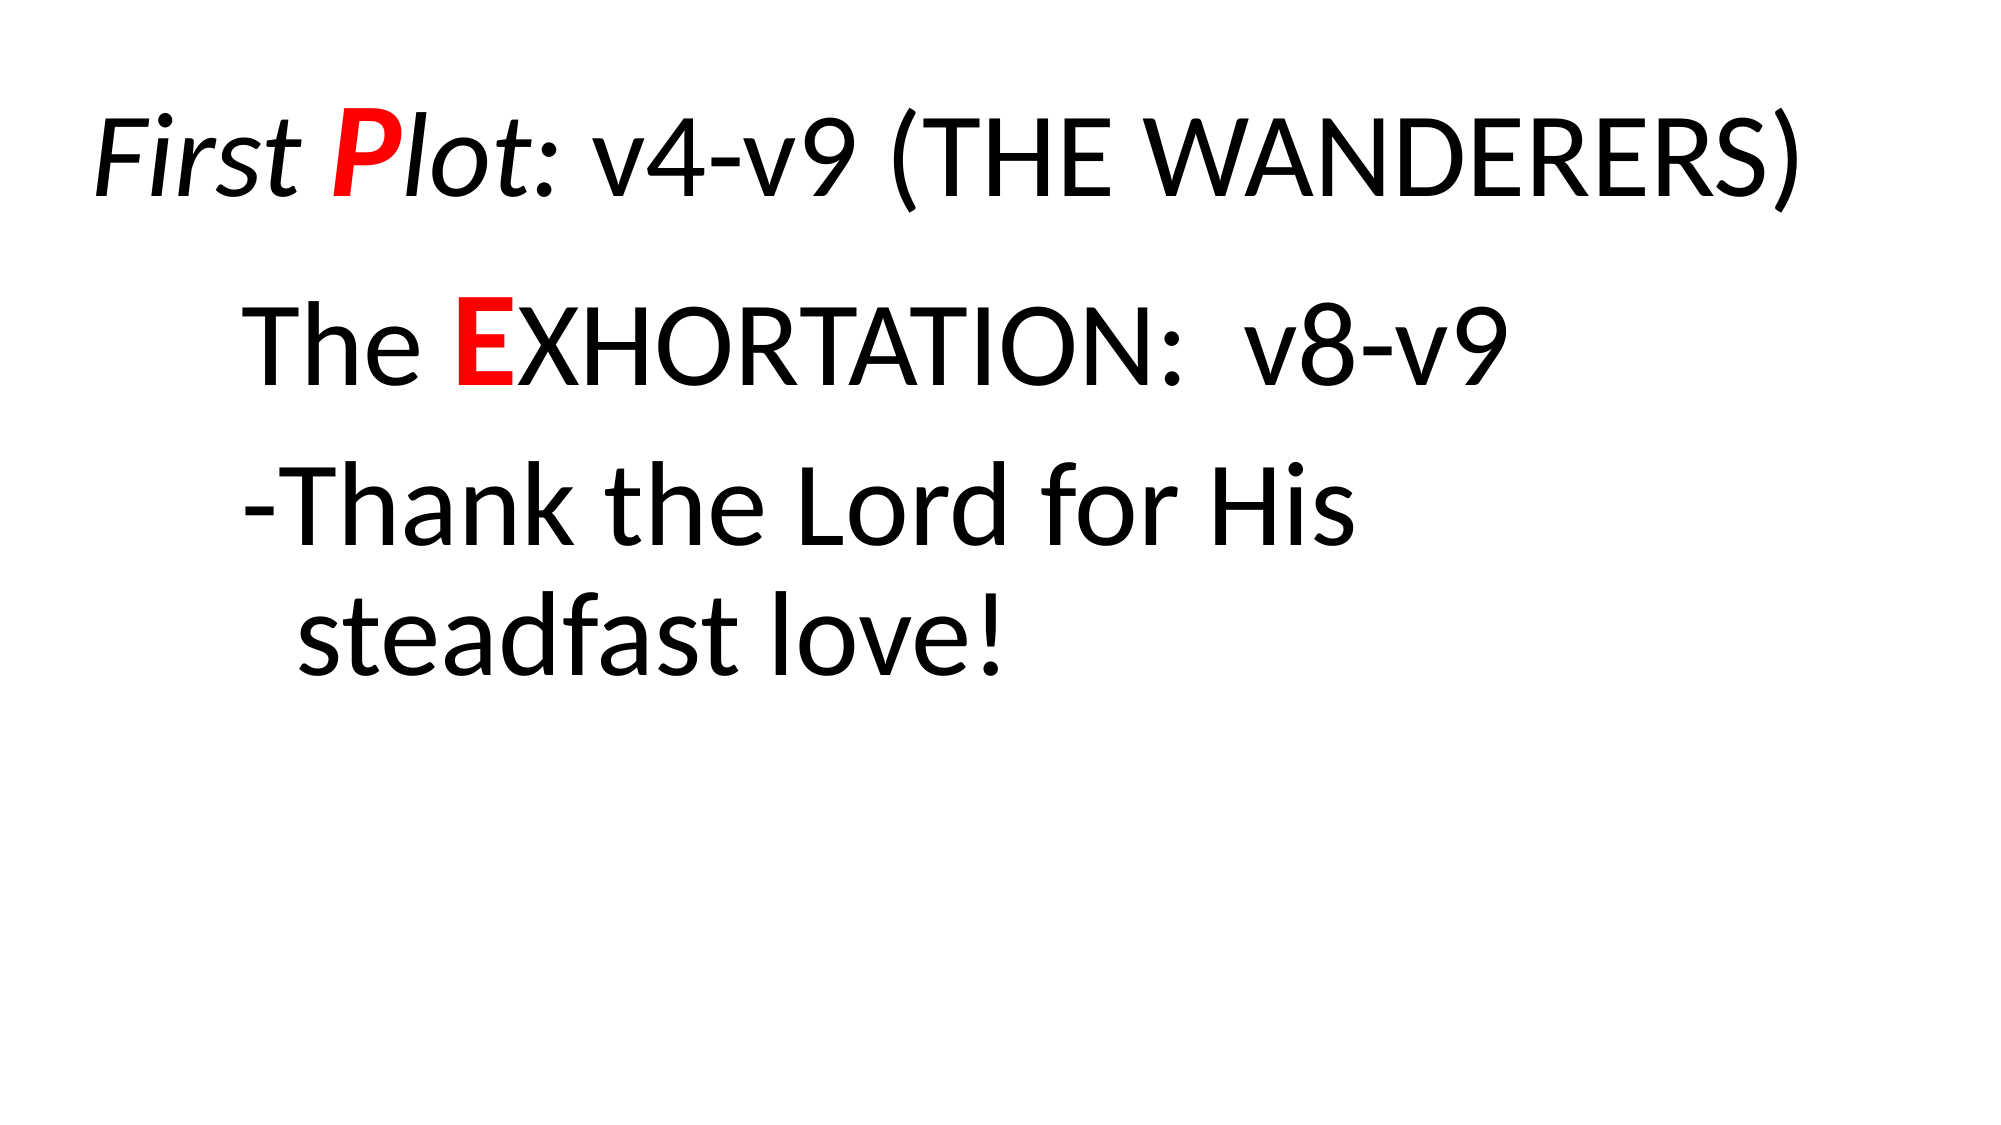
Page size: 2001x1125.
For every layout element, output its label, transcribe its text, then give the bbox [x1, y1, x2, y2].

list First Plot: v4-v9 (THE WANDERERS) The EXHORTATION: v8-v9 -Thank the Lord for His steadfast love! [76, 72, 1941, 1104]
